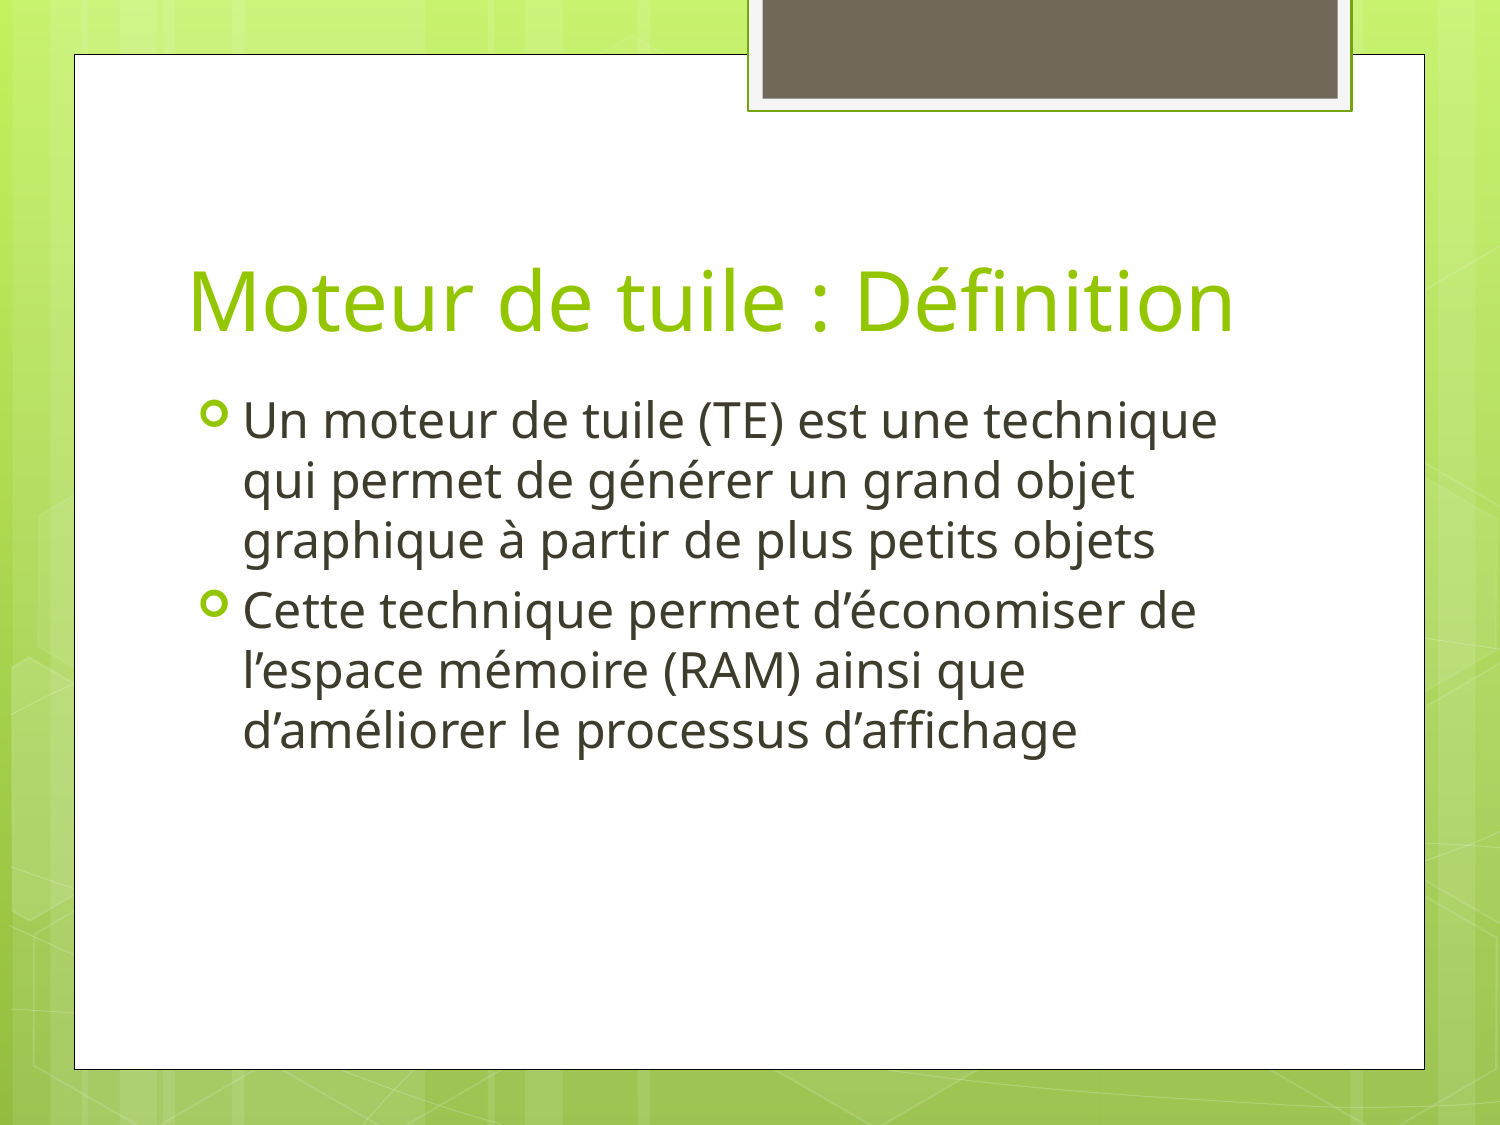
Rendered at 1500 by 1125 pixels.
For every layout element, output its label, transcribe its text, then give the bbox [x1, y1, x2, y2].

list Un moteur de tuile (TE) est une technique qui permet de générer un grand objet graphique à partir de plus petits objets Cette technique permet d’économiser de l’espace mémoire (RAM) ainsi que d’améliorer le processus d’affichage [171, 381, 1283, 957]
title Moteur de tuile : Définition [171, 168, 1324, 357]
